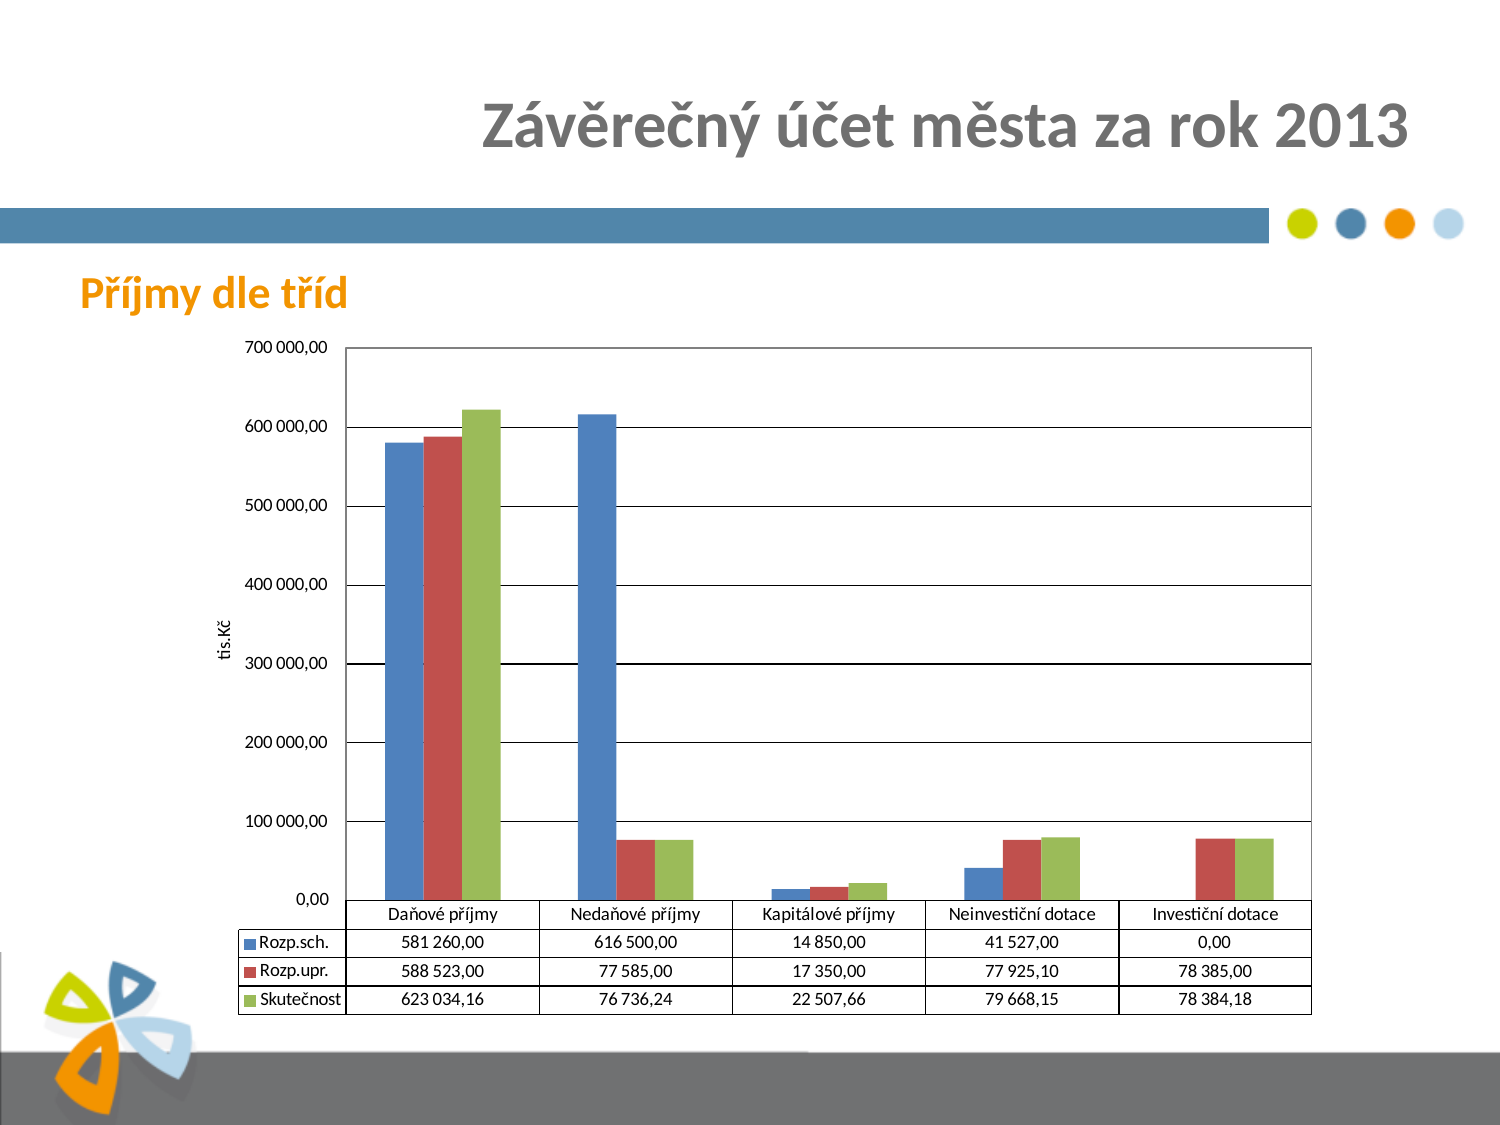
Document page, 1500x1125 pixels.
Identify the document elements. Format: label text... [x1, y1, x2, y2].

picture [1269, 196, 1483, 256]
picture [0, 318, 1500, 1125]
list Příjmy dle tříd [64, 255, 1447, 1000]
title Závěrečný účet města za rok 2013 [75, 45, 1425, 197]
